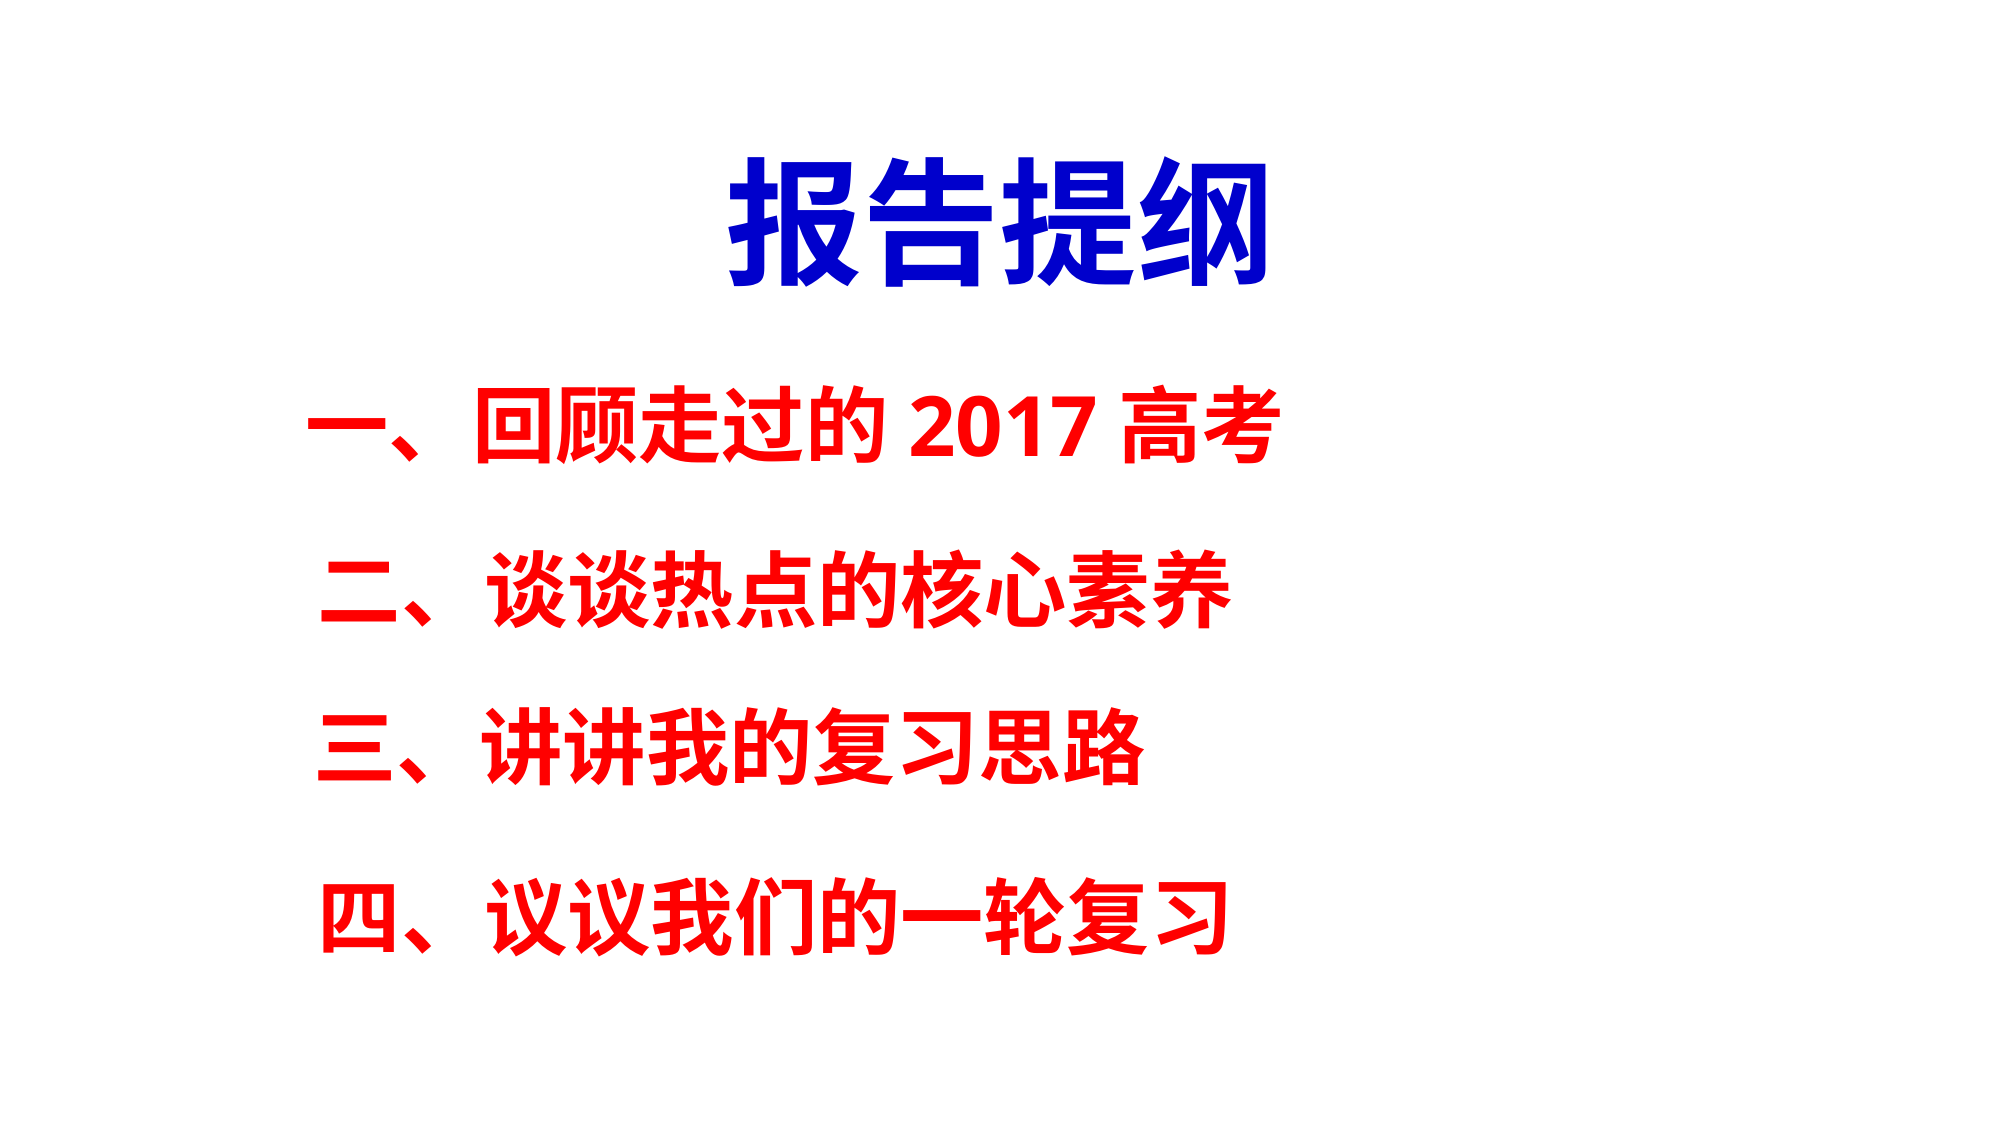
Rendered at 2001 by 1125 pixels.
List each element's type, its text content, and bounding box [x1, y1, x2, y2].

text_box 四、议议我们的一轮复习 [302, 857, 1249, 1018]
text_box 三、讲讲我的复习思路 [298, 688, 1161, 804]
text_box 报告提纲 [709, 129, 1291, 310]
text_box 二、谈谈热点的核心素养 [302, 530, 1249, 646]
text_box 一、回顾走过的2017高考 [290, 365, 1300, 481]
